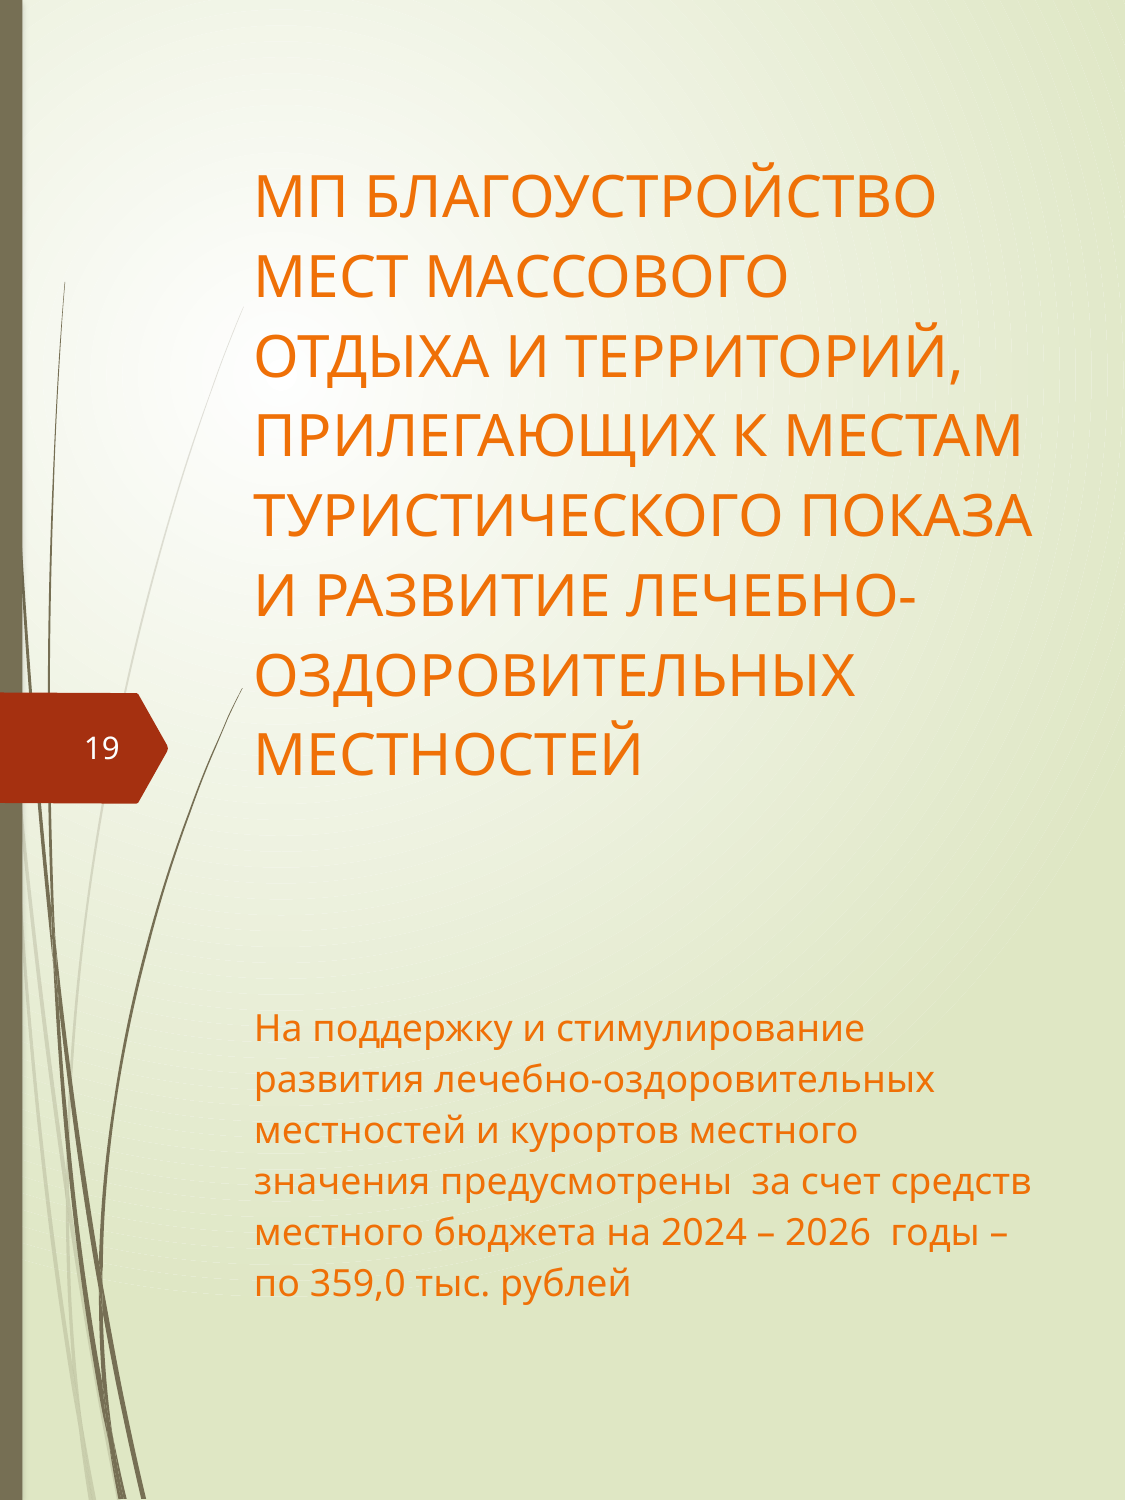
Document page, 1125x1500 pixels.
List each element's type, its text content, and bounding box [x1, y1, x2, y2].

title МП Благоустройство мест массового отдыха и территорий, прилегающих к местам туристического показа и развитие лечебно-оздоровительных местностей [238, 133, 1050, 809]
list На поддержку и стимулирование развития лечебно-оздоровительных местностей и курортов местного значения предусмотрены за счет средств местного бюджета на 2024 – 2026 годы – по 359,0 тыс. рублей [238, 809, 1050, 1500]
slide_number 19 [62, 709, 135, 790]
